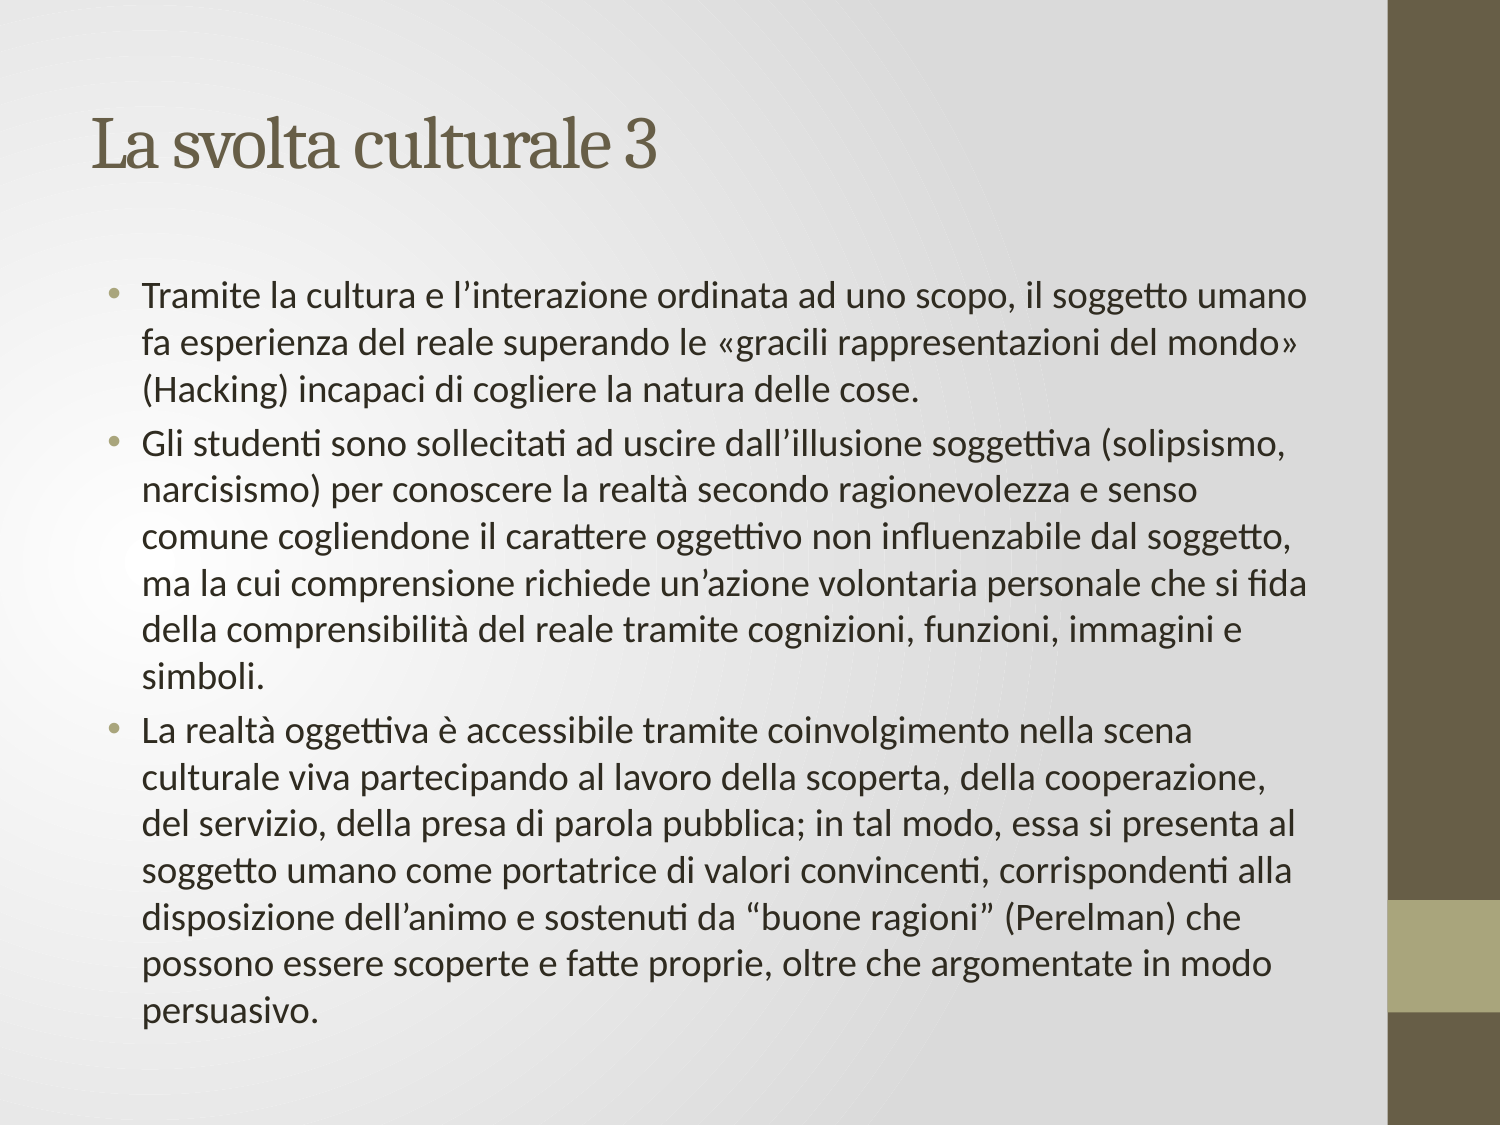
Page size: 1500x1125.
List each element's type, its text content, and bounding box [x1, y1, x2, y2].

title La svolta culturale 3 [75, 45, 1325, 233]
list Tramite la cultura e l’interazione ordinata ad uno scopo, il soggetto umano fa esperienza del reale superando le «gracili rappresentazioni del mondo» (Hacking) incapaci di cogliere la natura delle cose. Gli studenti sono sollecitati ad uscire dall’illusione soggettiva (solipsismo, narcisismo) per conoscere la realtà secondo ragionevolezza e senso comune cogliendone il carattere oggettivo non influenzabile dal soggetto, ma la cui comprensione richiede un’azione volontaria personale che si fida della comprensibilità del reale tramite cognizioni, funzioni, immagini e simboli. La realtà oggettiva è accessibile tramite coinvolgimento nella scena culturale viva partecipando al lavoro della scoperta, della cooperazione, del servizio, della presa di parola pubblica; in tal modo, essa si presenta al soggetto umano come portatrice di valori convincenti, corrispondenti alla disposizione dell’animo e sostenuti da “buone ragioni” (Perelman) che possono essere scoperte e fatte proprie, oltre che argomentate in modo persuasivo. [75, 262, 1325, 1050]
